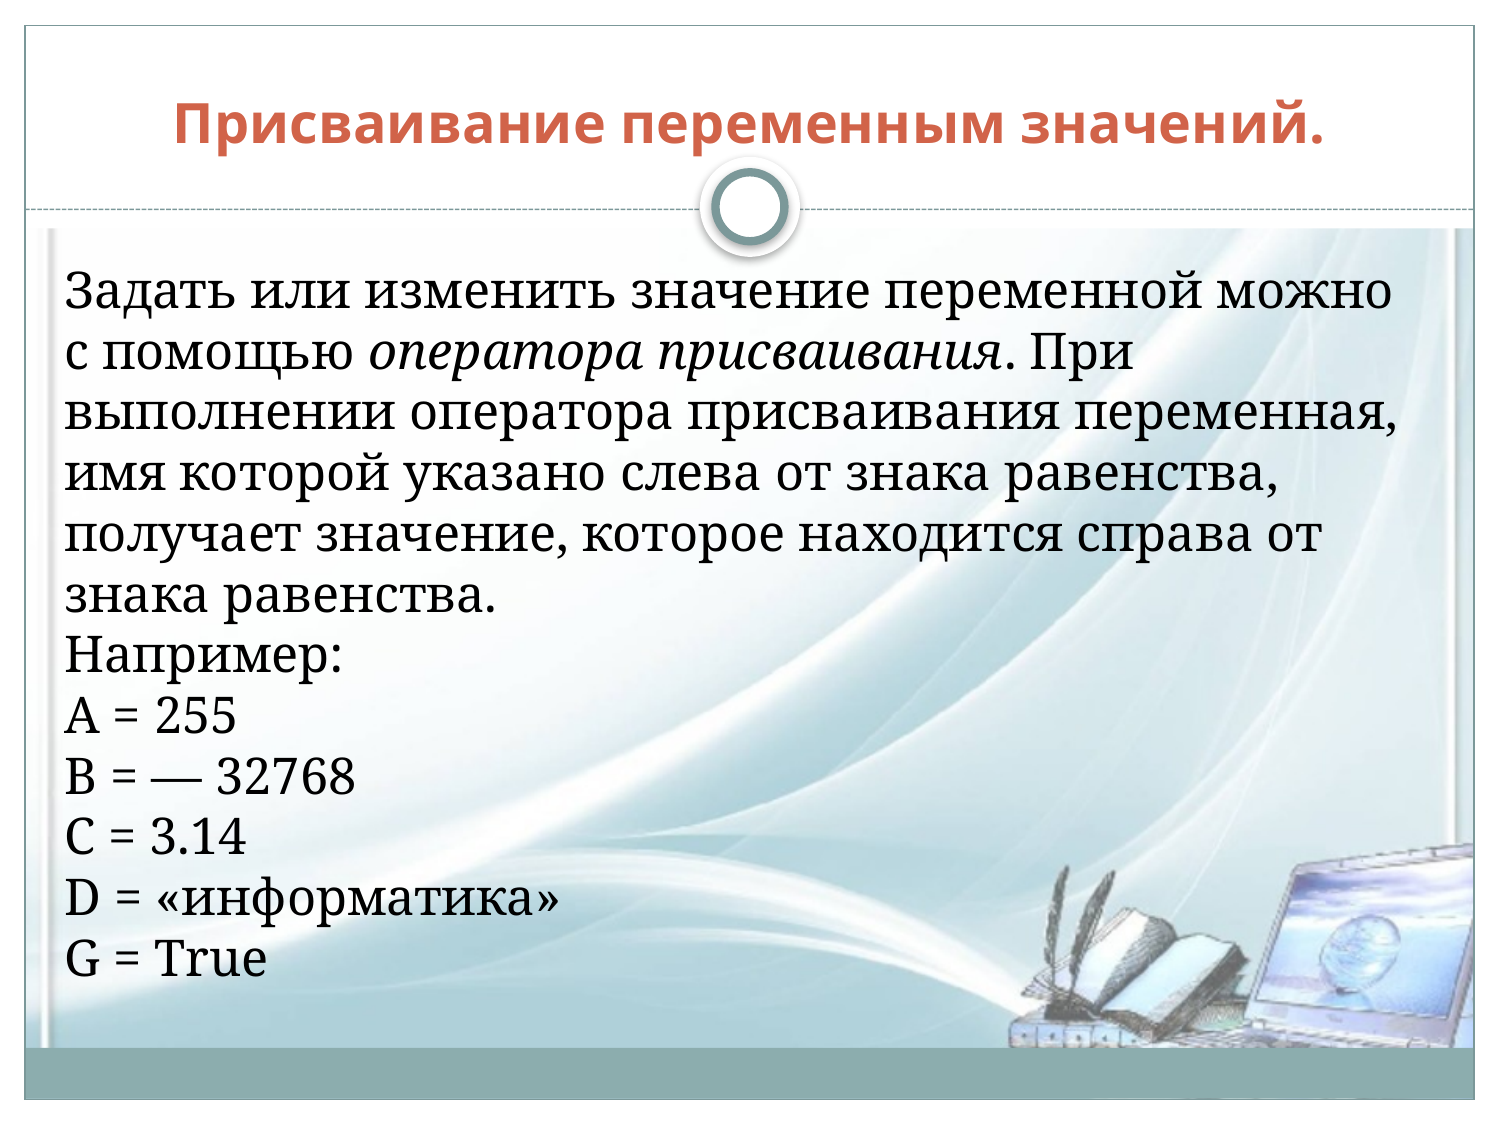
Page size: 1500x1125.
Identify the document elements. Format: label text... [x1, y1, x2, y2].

title Присваивание переменным значений. [49, 37, 1450, 162]
list Задать или изменить значение переменной можно с помощью оператора присваивания. При выполнении оператора присваивания переменная, имя которой указано слева от знака равенства, получает значение, которое находится справа от знака равенства. Например: А = 255 B = — 32768 C = 3.14 D = «информатика» G = True [49, 250, 1445, 1001]
picture [26, 229, 1473, 1047]
